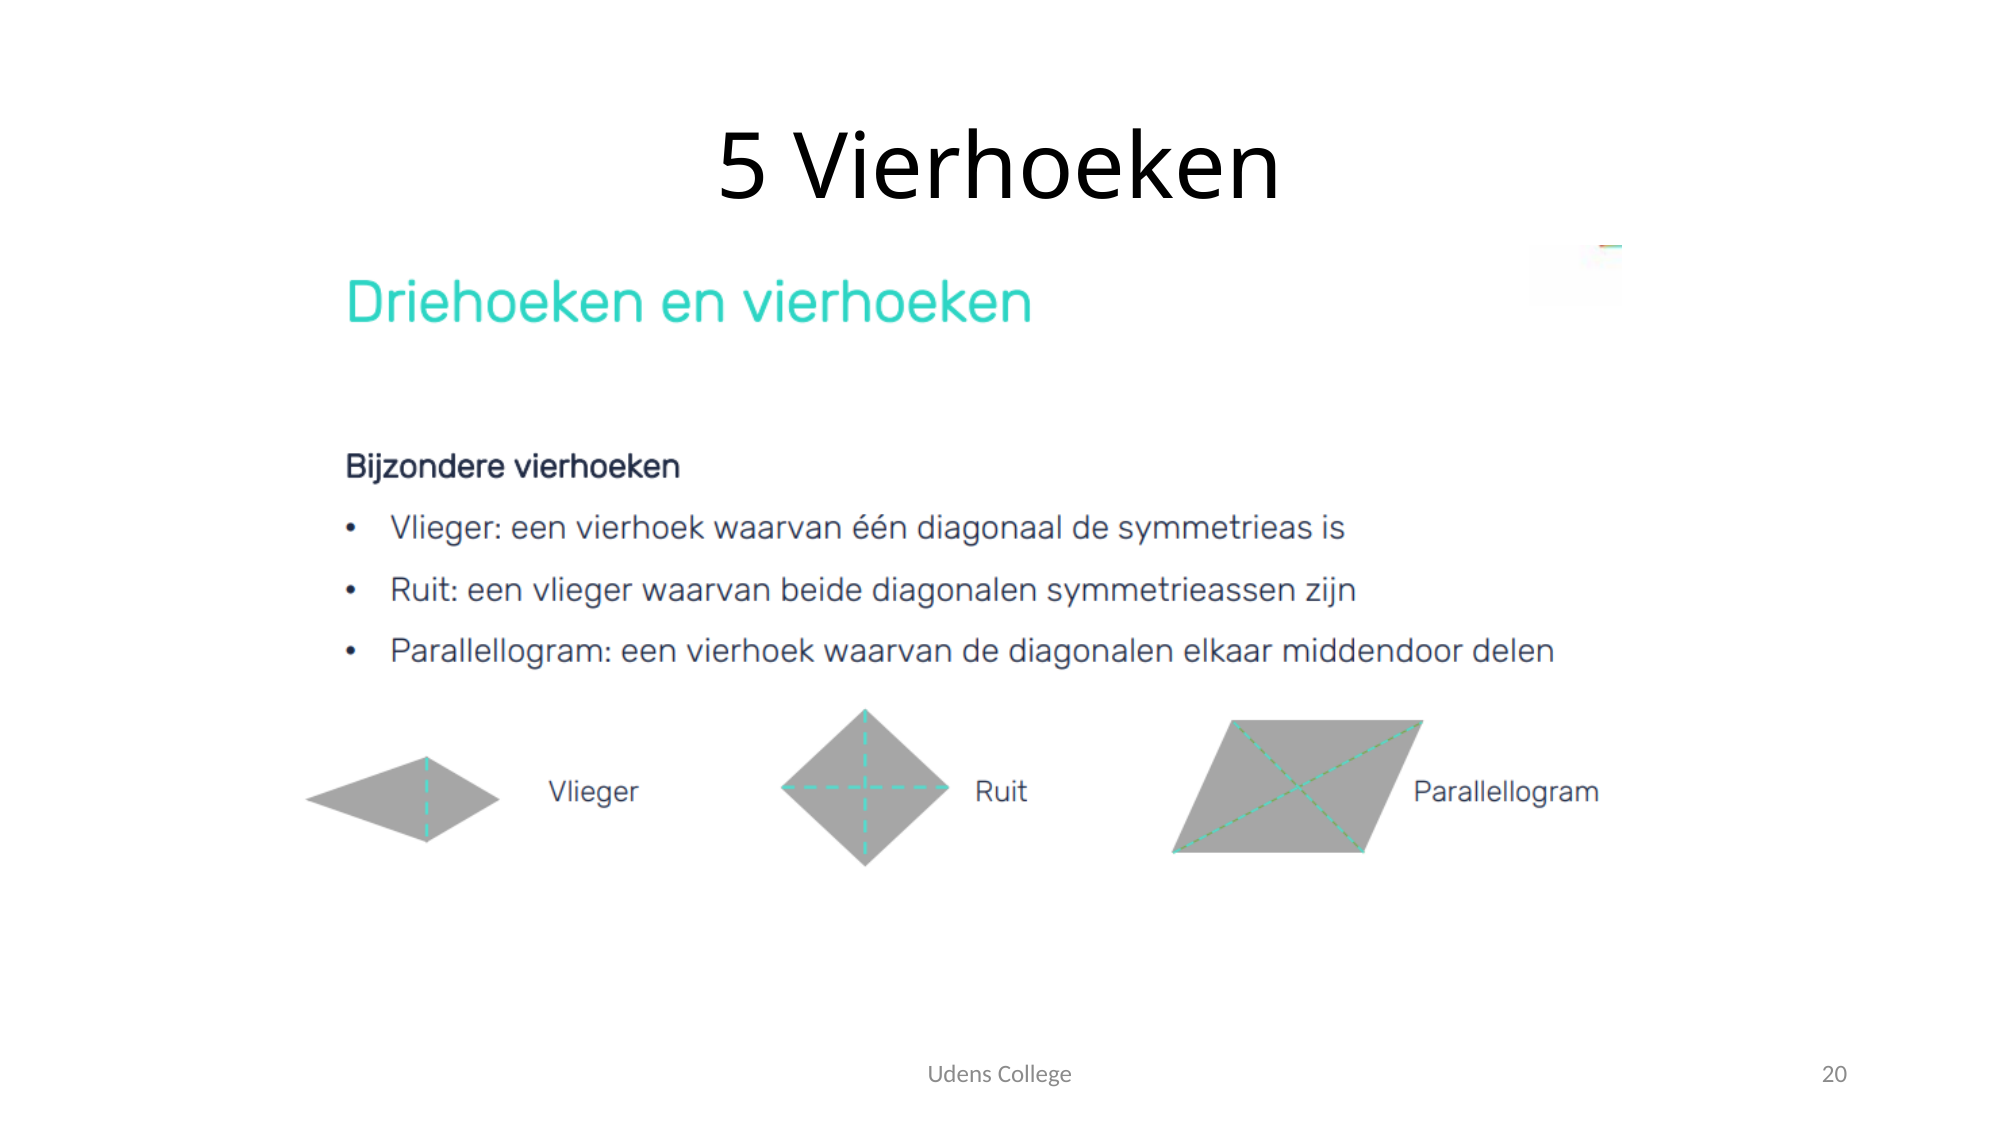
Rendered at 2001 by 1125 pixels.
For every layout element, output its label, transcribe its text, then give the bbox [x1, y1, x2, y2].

slide_number 20 [1412, 1042, 1863, 1103]
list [284, 245, 1622, 1014]
title 5 Vierhoeken [137, 59, 1863, 278]
footer Udens College [662, 1042, 1338, 1103]
